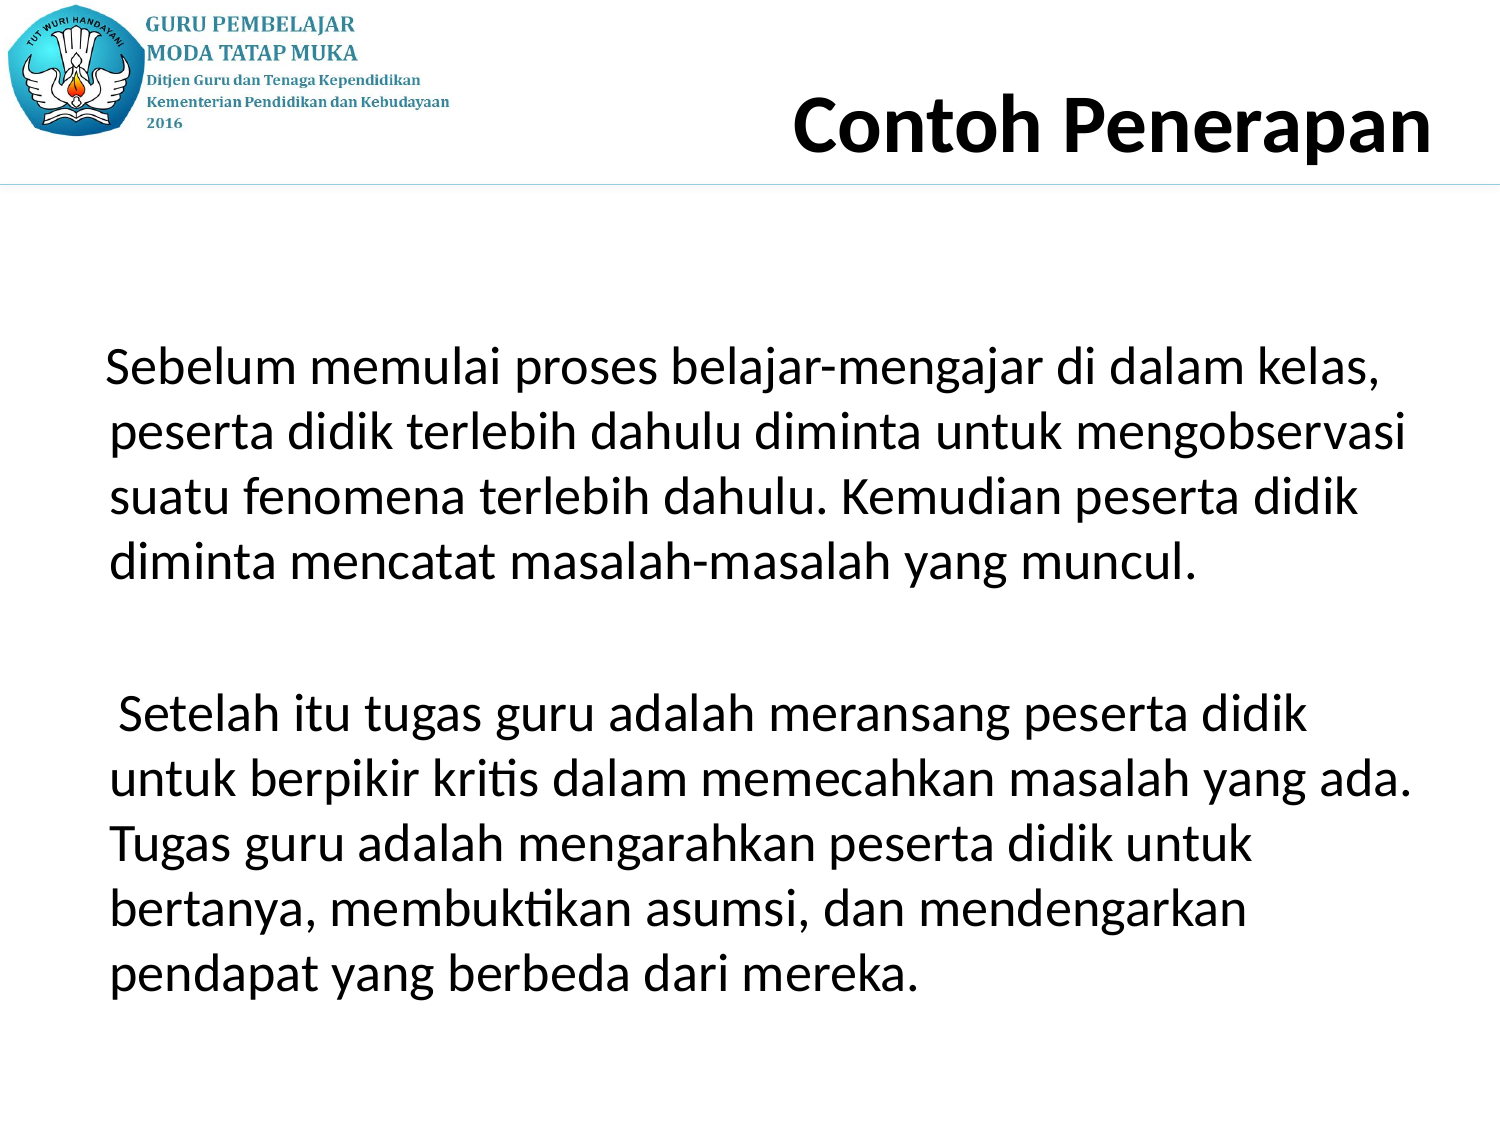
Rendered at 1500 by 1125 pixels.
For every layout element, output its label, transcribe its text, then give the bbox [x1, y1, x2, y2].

title Contoh Penerapan [173, 54, 1449, 184]
picture [4, 0, 455, 139]
list Sebelum memulai proses belajar-mengajar di dalam kelas, peserta didik terlebih dahulu diminta untuk mengobservasi suatu fenomena terlebih dahulu. Kemudian peserta didik diminta mencatat masalah-masalah yang muncul. Setelah itu tugas guru adalah meransang peserta didik untuk berpikir kritis dalam memecahkan masalah yang ada. Tugas guru adalah mengarahkan peserta didik untuk bertanya, membuktikan asumsi, dan mendengarkan pendapat yang berbeda dari mereka. [78, 322, 1449, 1120]
